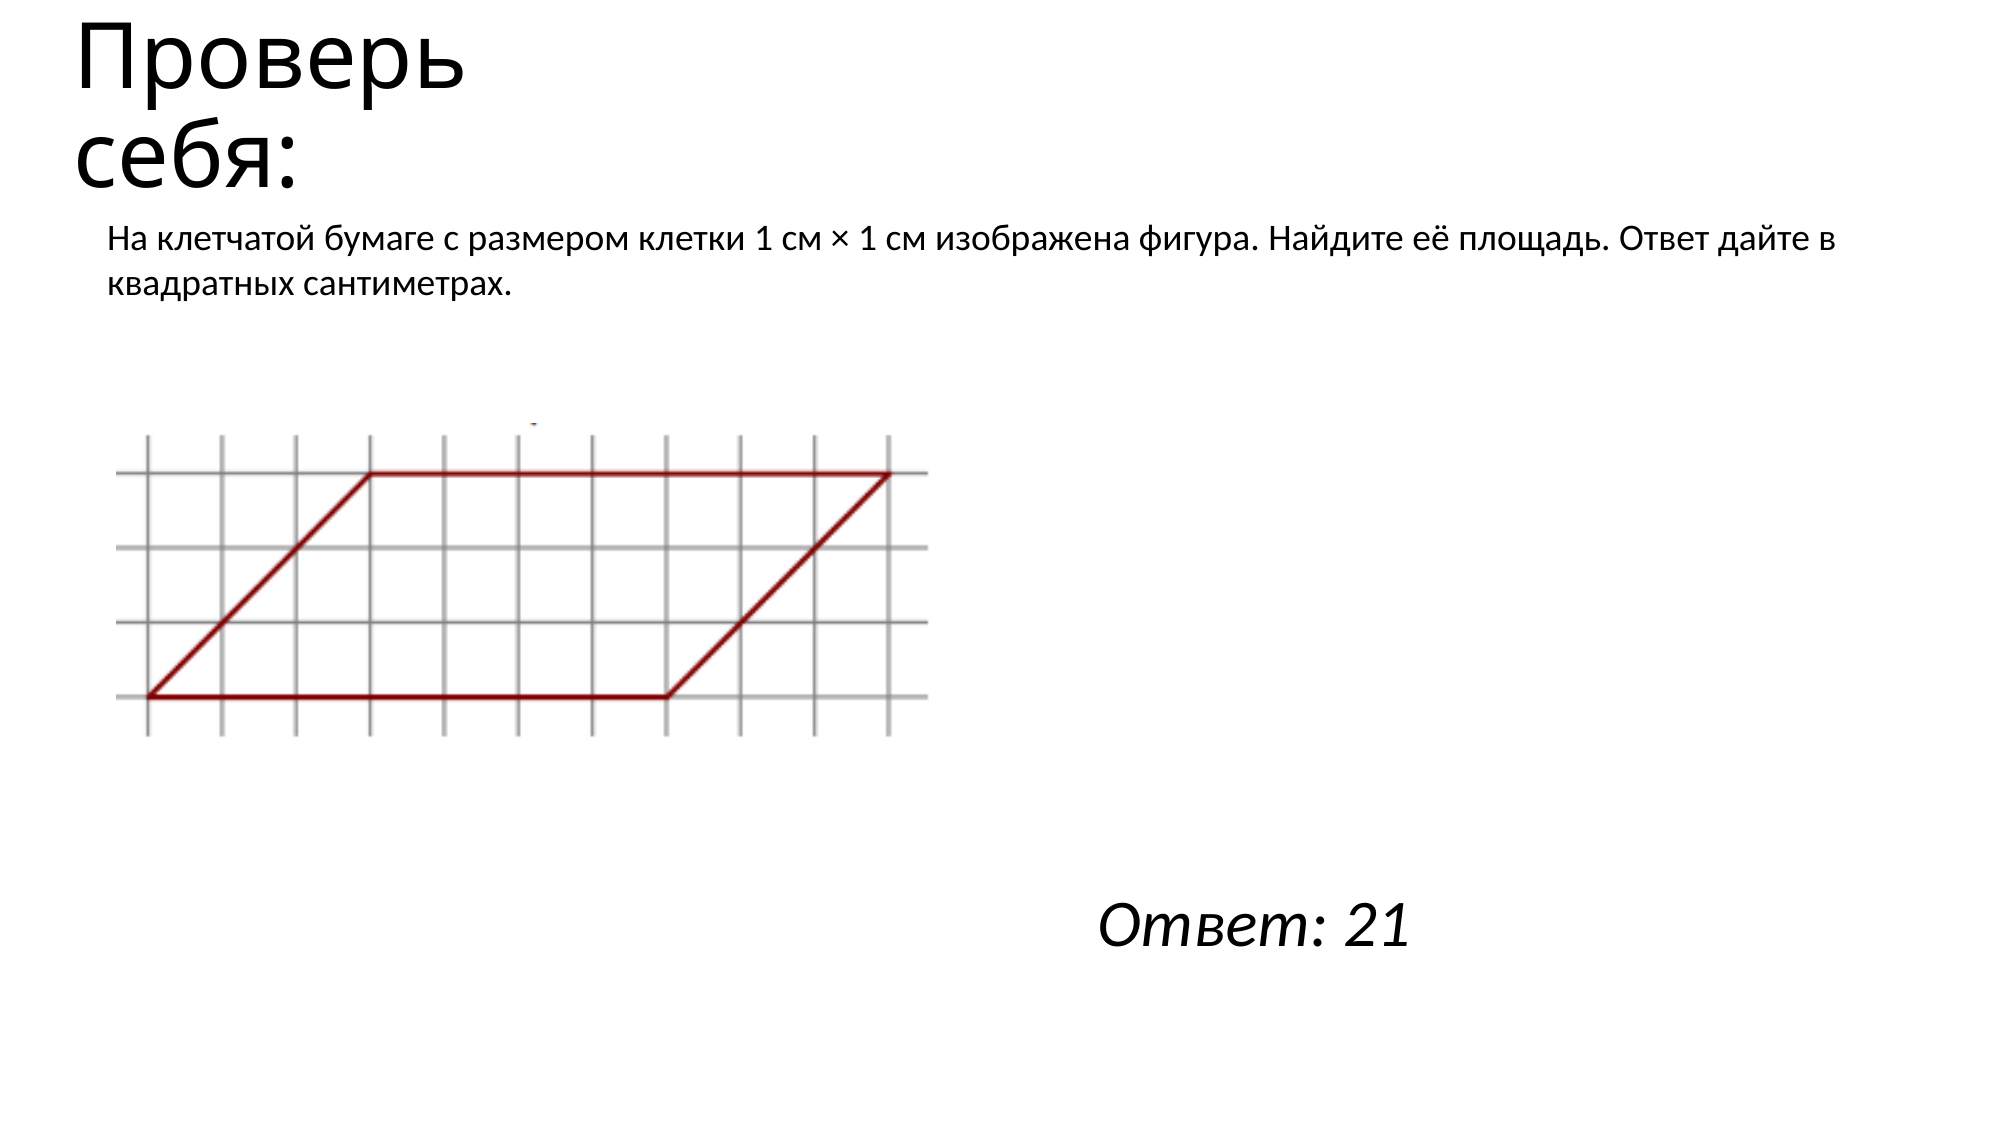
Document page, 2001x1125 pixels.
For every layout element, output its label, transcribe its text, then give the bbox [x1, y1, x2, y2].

text_box Ответ: 21 [1082, 872, 1520, 968]
text_box На клетчатой бумаге с размером клетки 1 см × 1 см изображена фигура. Найдите её площадь. Ответ дайте в квадратных сантиметрах. [92, 206, 1908, 311]
picture [116, 423, 947, 766]
title Проверь себя: [58, 0, 671, 218]
